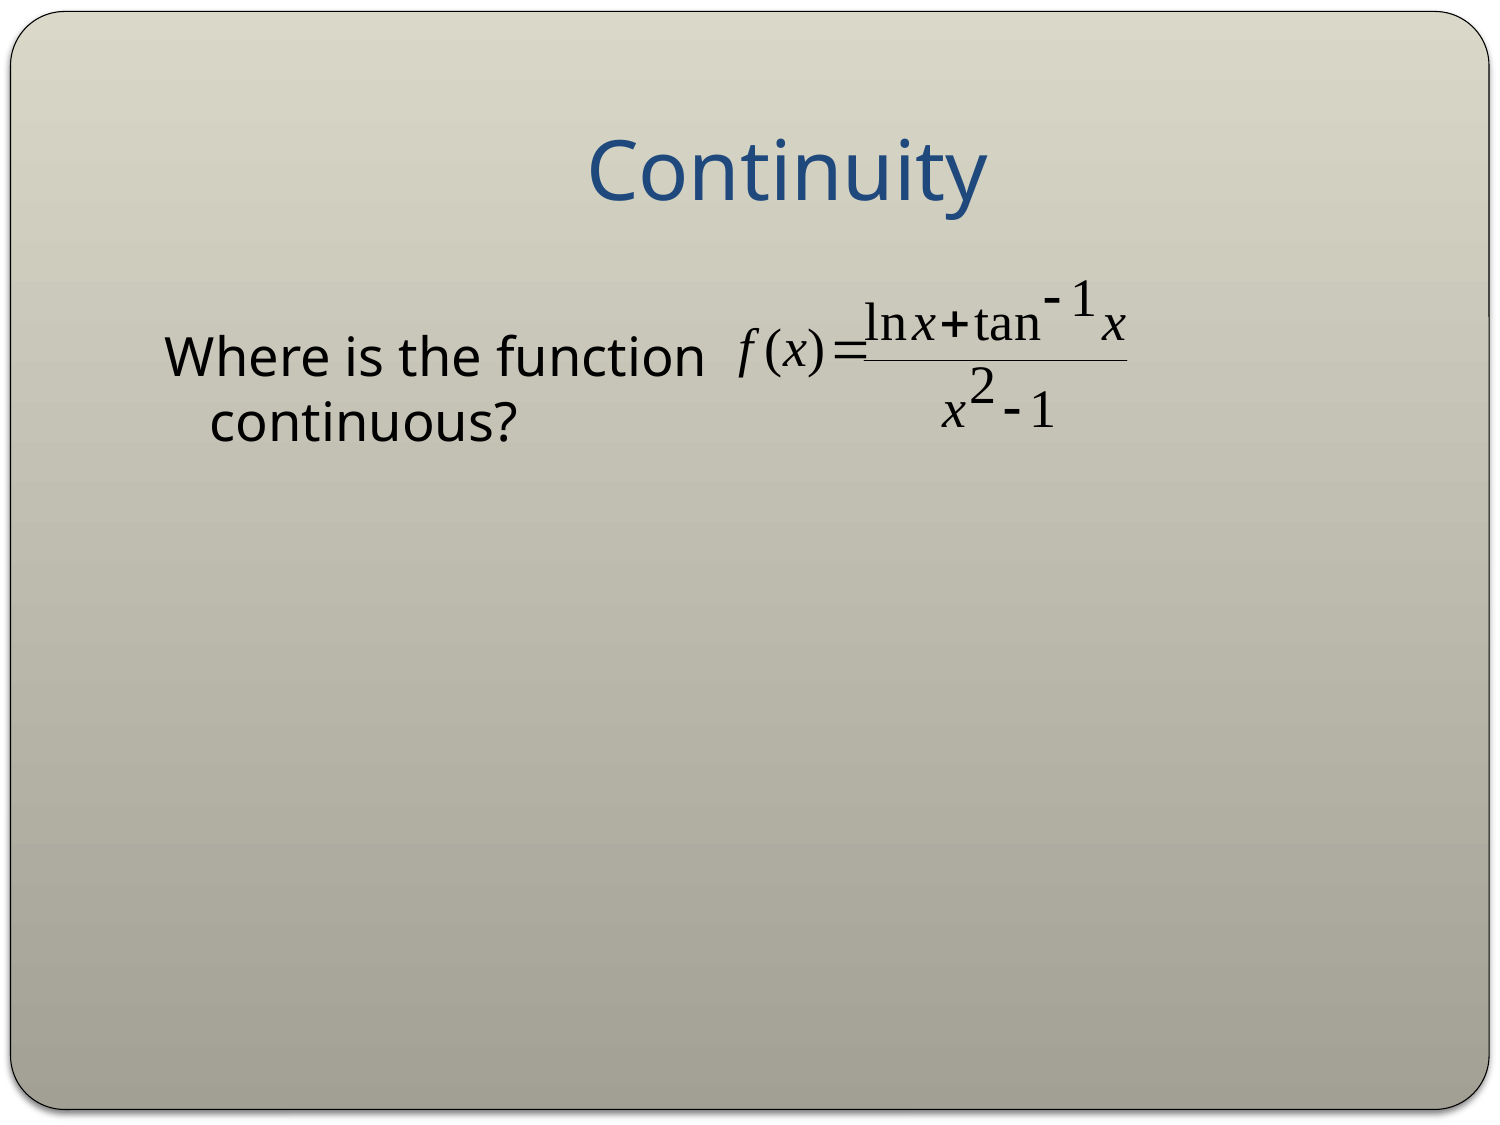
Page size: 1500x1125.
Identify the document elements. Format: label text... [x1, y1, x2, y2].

title Continuity [150, 45, 1425, 233]
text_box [724, 274, 1132, 434]
list Where is the function continuous? [150, 237, 1425, 988]
